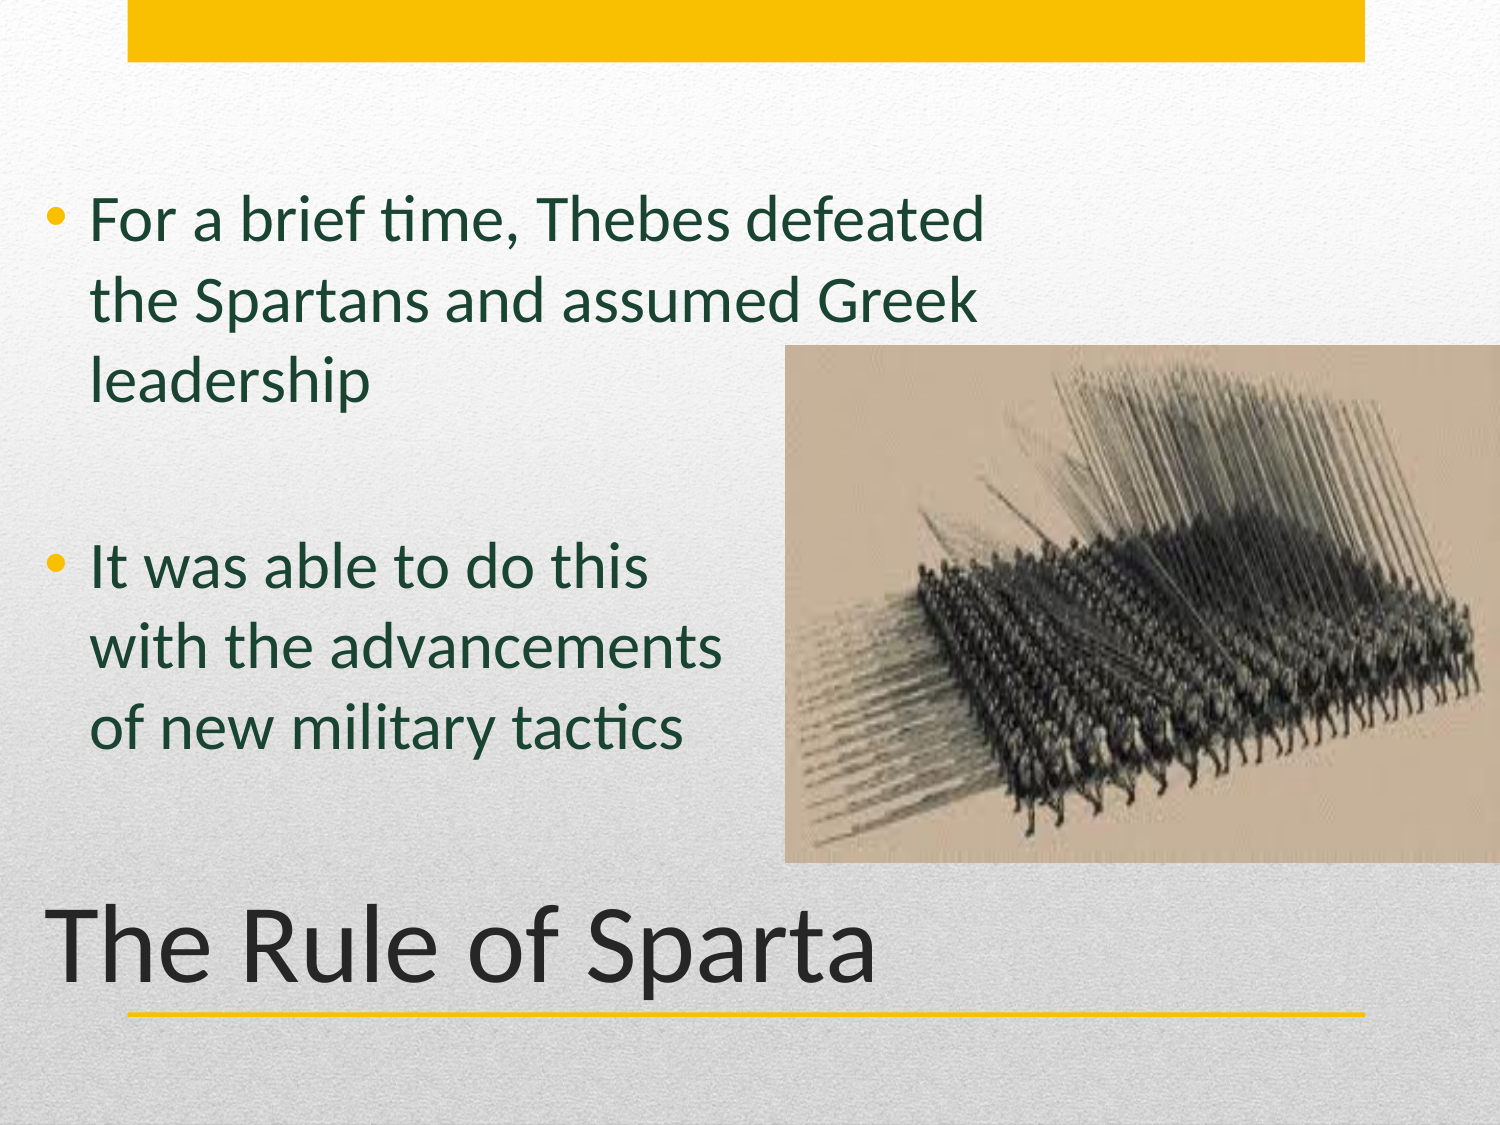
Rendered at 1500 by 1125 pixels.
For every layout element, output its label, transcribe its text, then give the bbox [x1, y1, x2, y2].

picture [784, 344, 1500, 864]
list For a brief time, Thebes defeated the Spartans and assumed Greek leadership It was able to do this with the advancements of new military tactics [29, 112, 1082, 826]
title The Rule of Sparta [29, 826, 1477, 1013]
